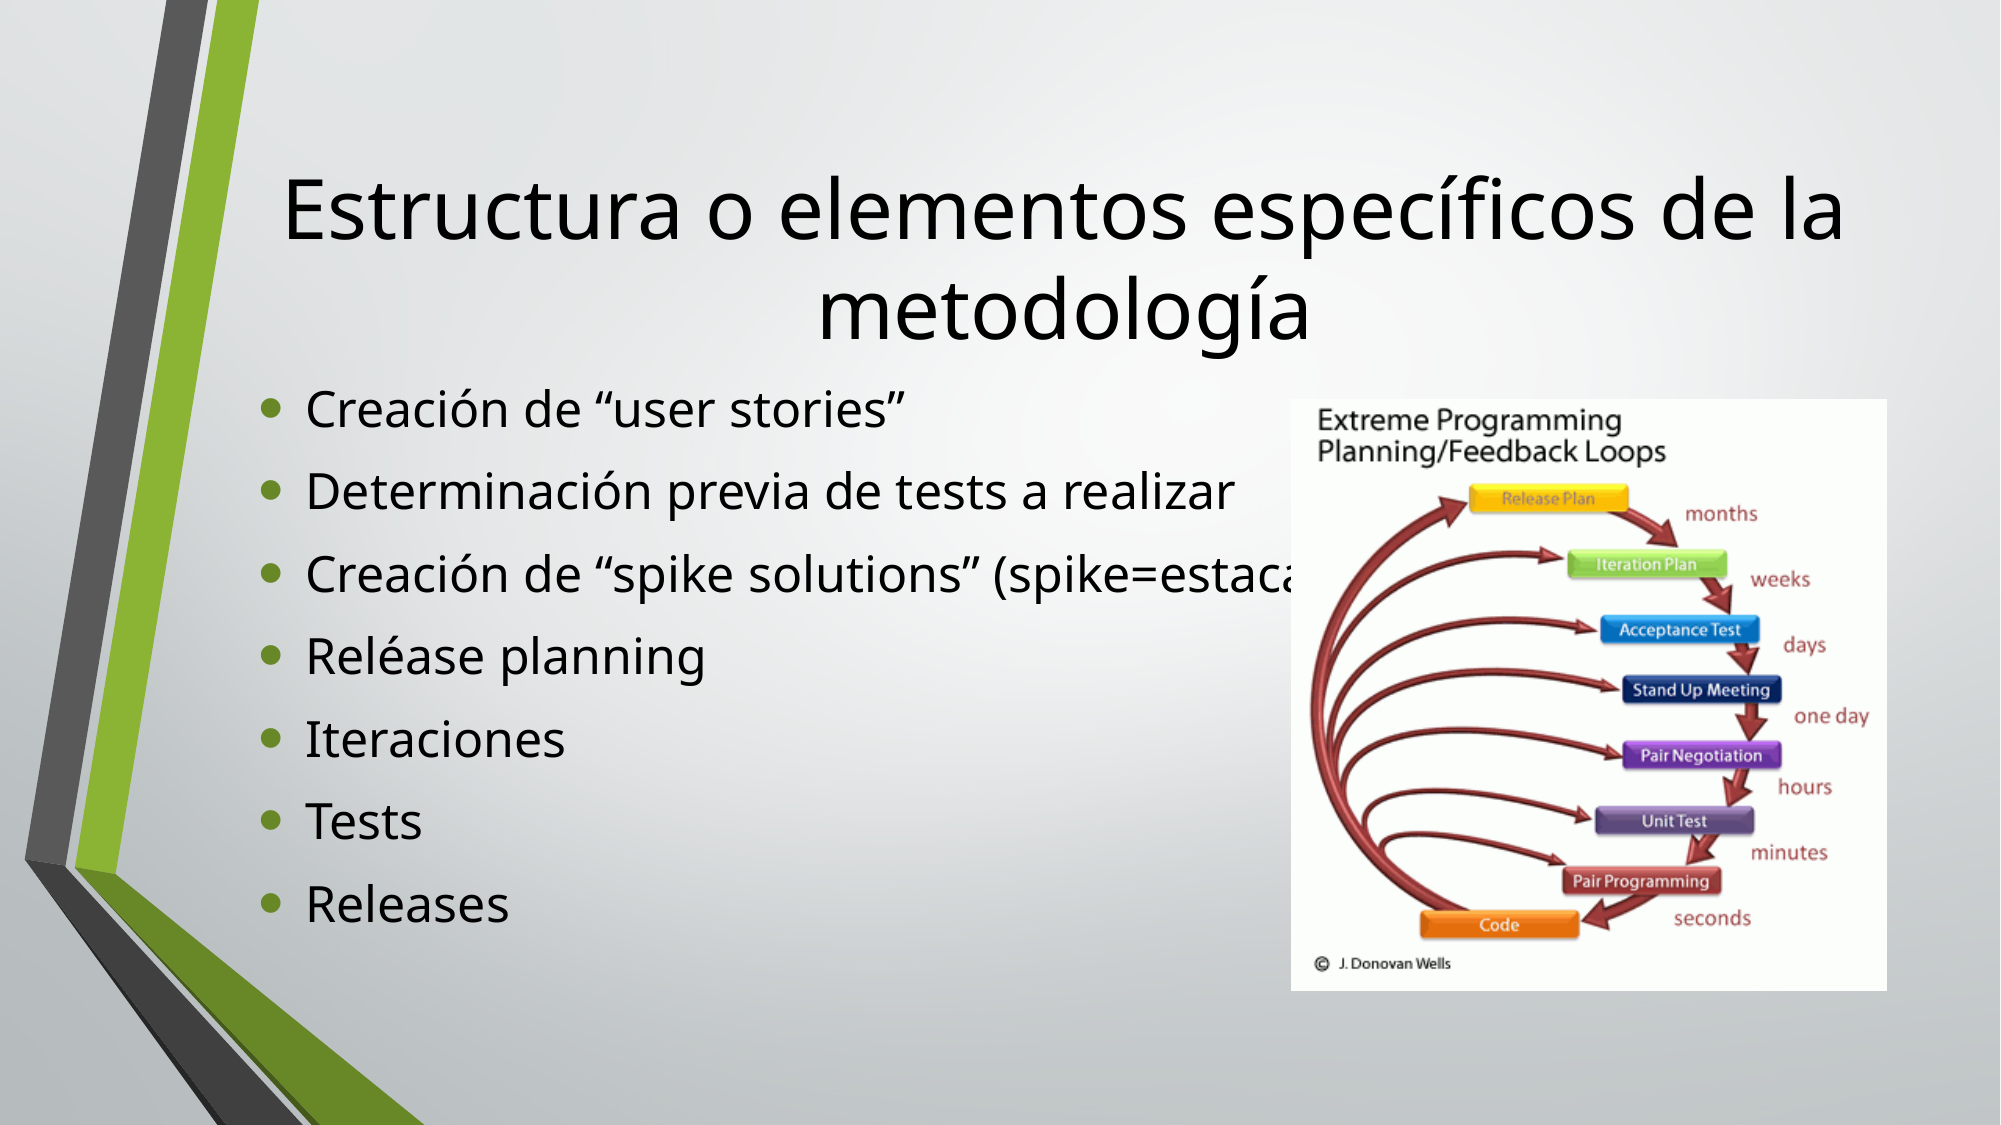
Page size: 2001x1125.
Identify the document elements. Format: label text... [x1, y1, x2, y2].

list Creación de “user stories” Determinación previa de tests a realizar Creación de “spike solutions” (spike=estaca) Reléase planning Iteraciones Tests Releases [243, 369, 1887, 950]
picture [1291, 399, 1888, 991]
title Estructura o elementos específicos de la metodología [243, 112, 1887, 369]
